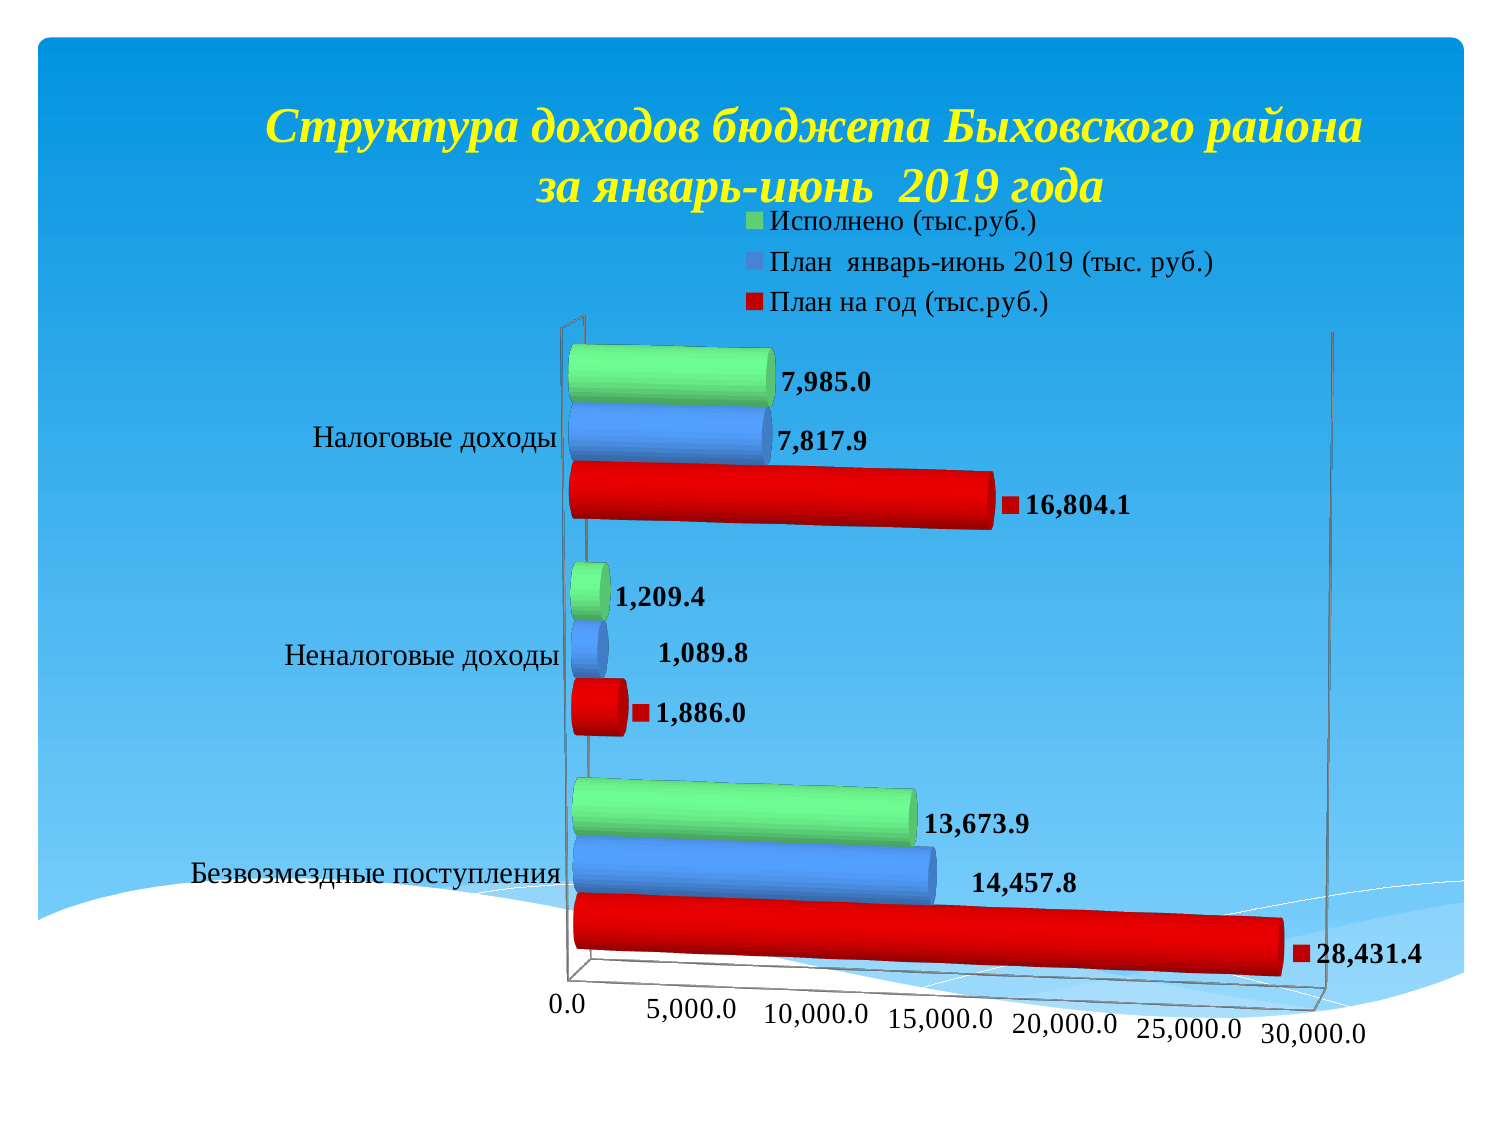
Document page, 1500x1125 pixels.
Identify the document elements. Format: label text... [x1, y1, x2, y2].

text_box Структура доходов бюджета Быховского района за январь-июнь 2019 года [112, 66, 1500, 220]
chart [76, 154, 1424, 1071]
